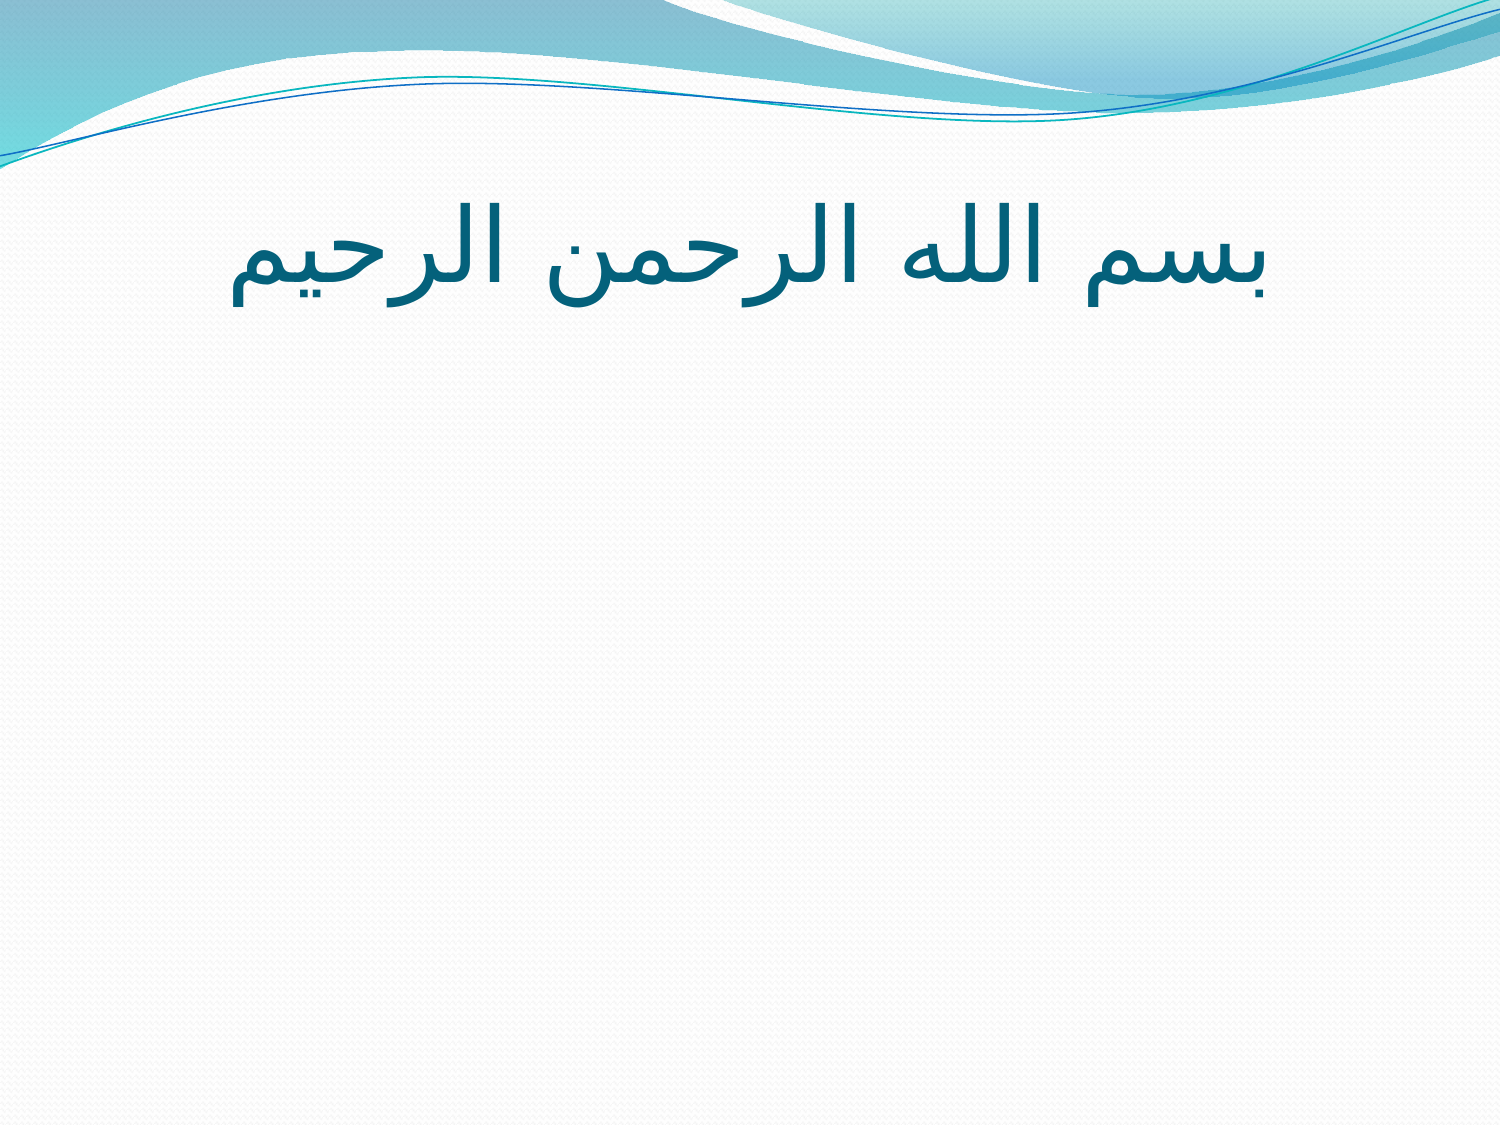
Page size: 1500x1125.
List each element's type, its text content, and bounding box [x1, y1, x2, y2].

title بسم الله الرحمن الرحیم [75, 115, 1425, 303]
